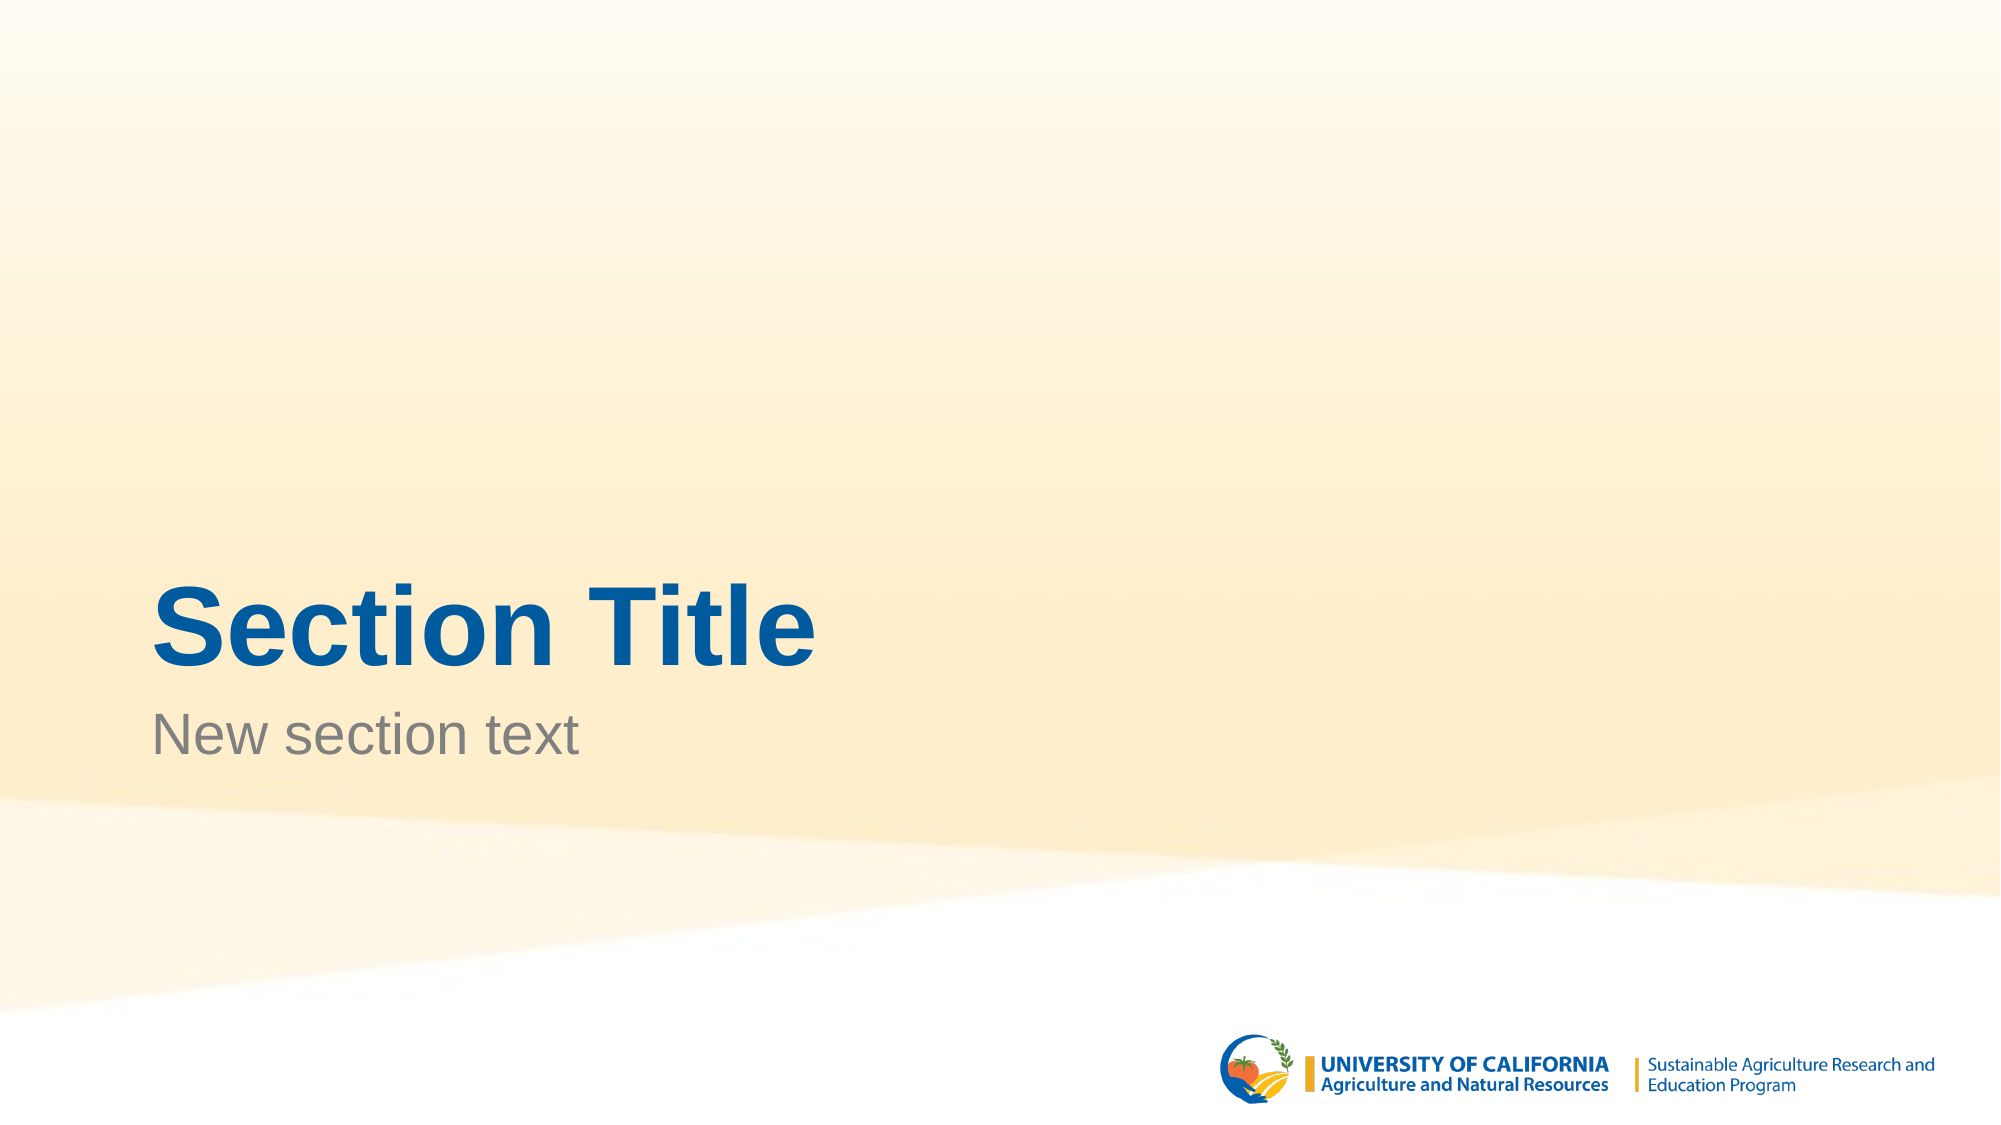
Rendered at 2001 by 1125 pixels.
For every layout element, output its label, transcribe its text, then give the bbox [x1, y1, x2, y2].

picture [0, 0, 2001, 1125]
title Section Title [136, 229, 1862, 697]
list New section text [136, 697, 1862, 944]
